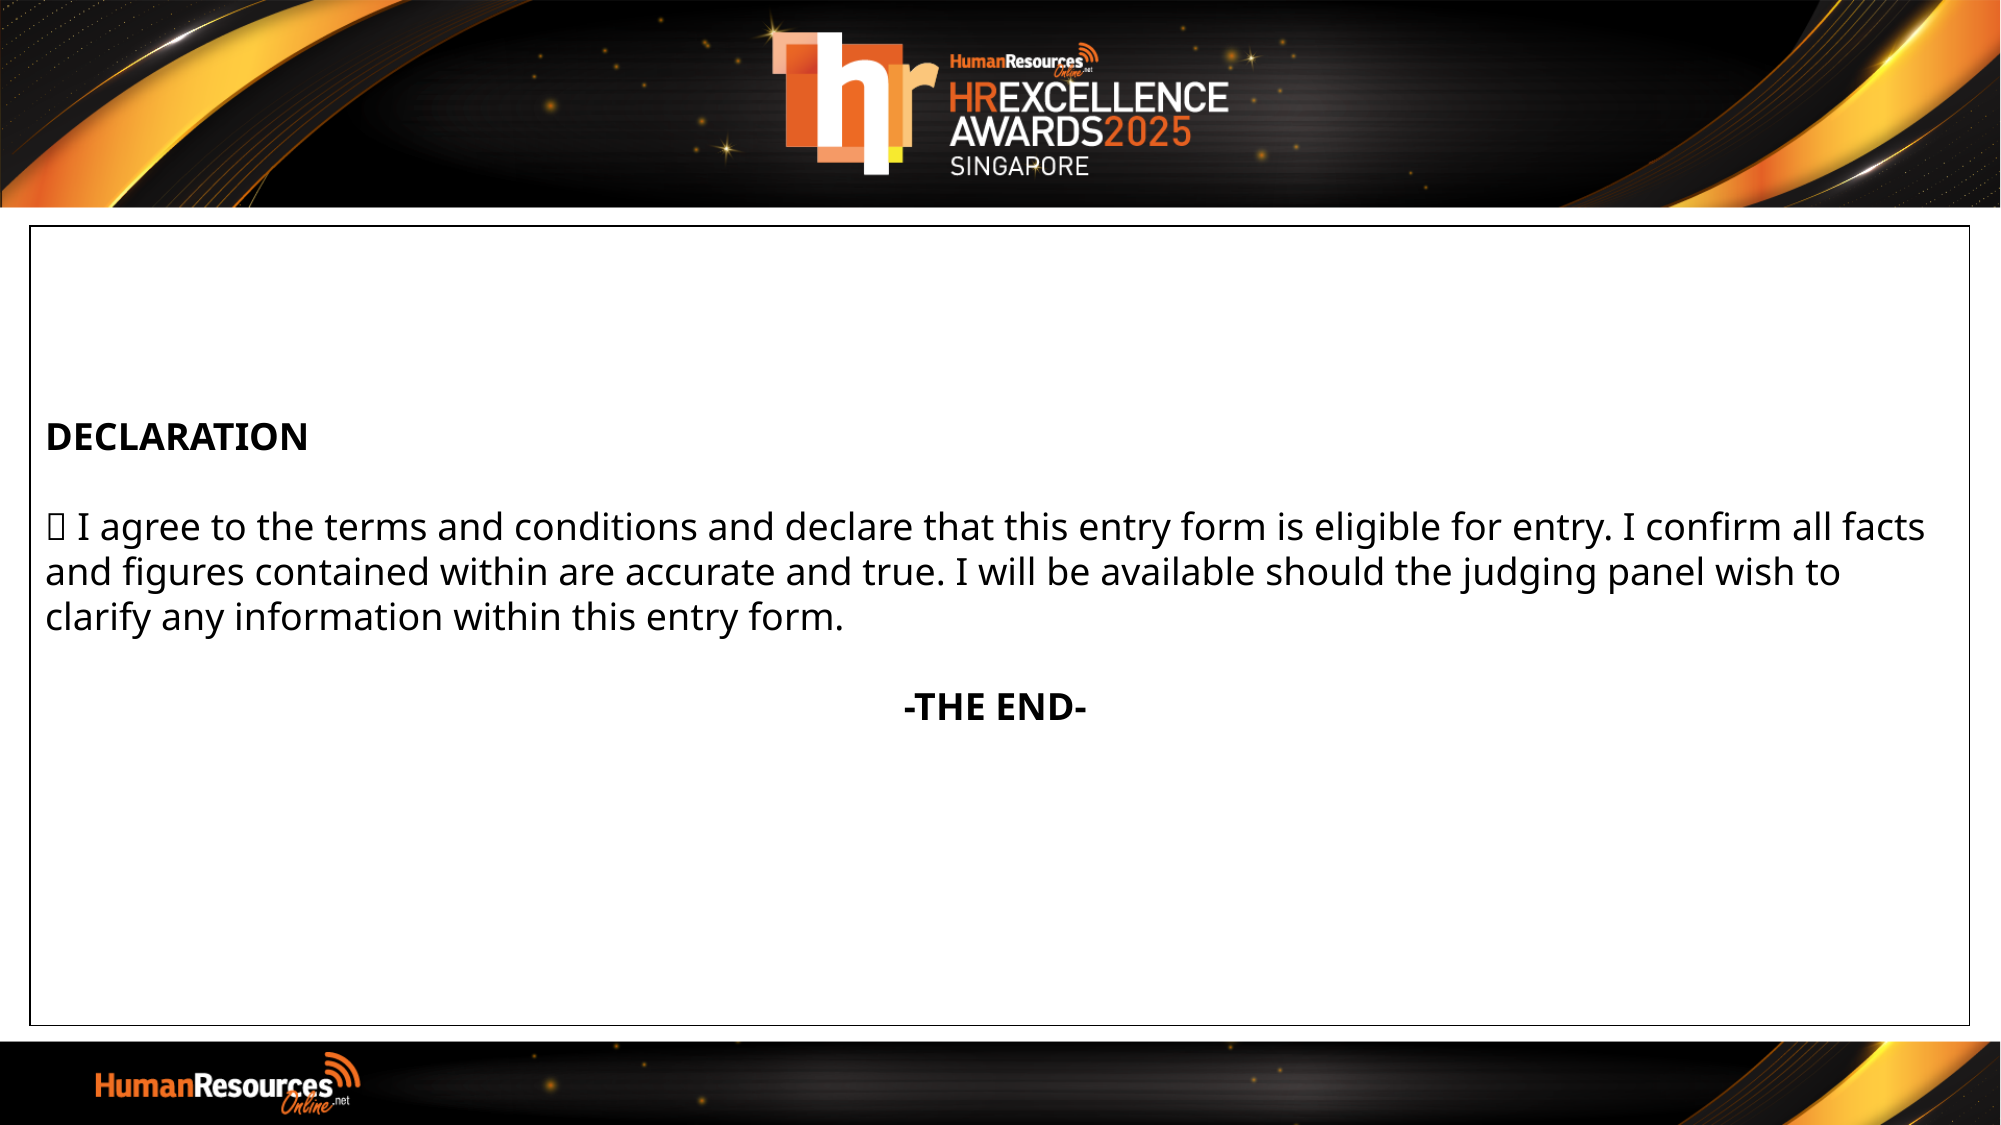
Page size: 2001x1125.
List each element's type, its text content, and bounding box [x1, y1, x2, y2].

text_box DECLARATION  I agree to the terms and conditions and declare that this entry form is eligible for entry. I confirm all facts and figures contained within are accurate and true. I will be available should the judging panel wish to clarify any information within this entry form. -THE END- [30, 225, 1970, 1026]
picture [0, 0, 2001, 1125]
